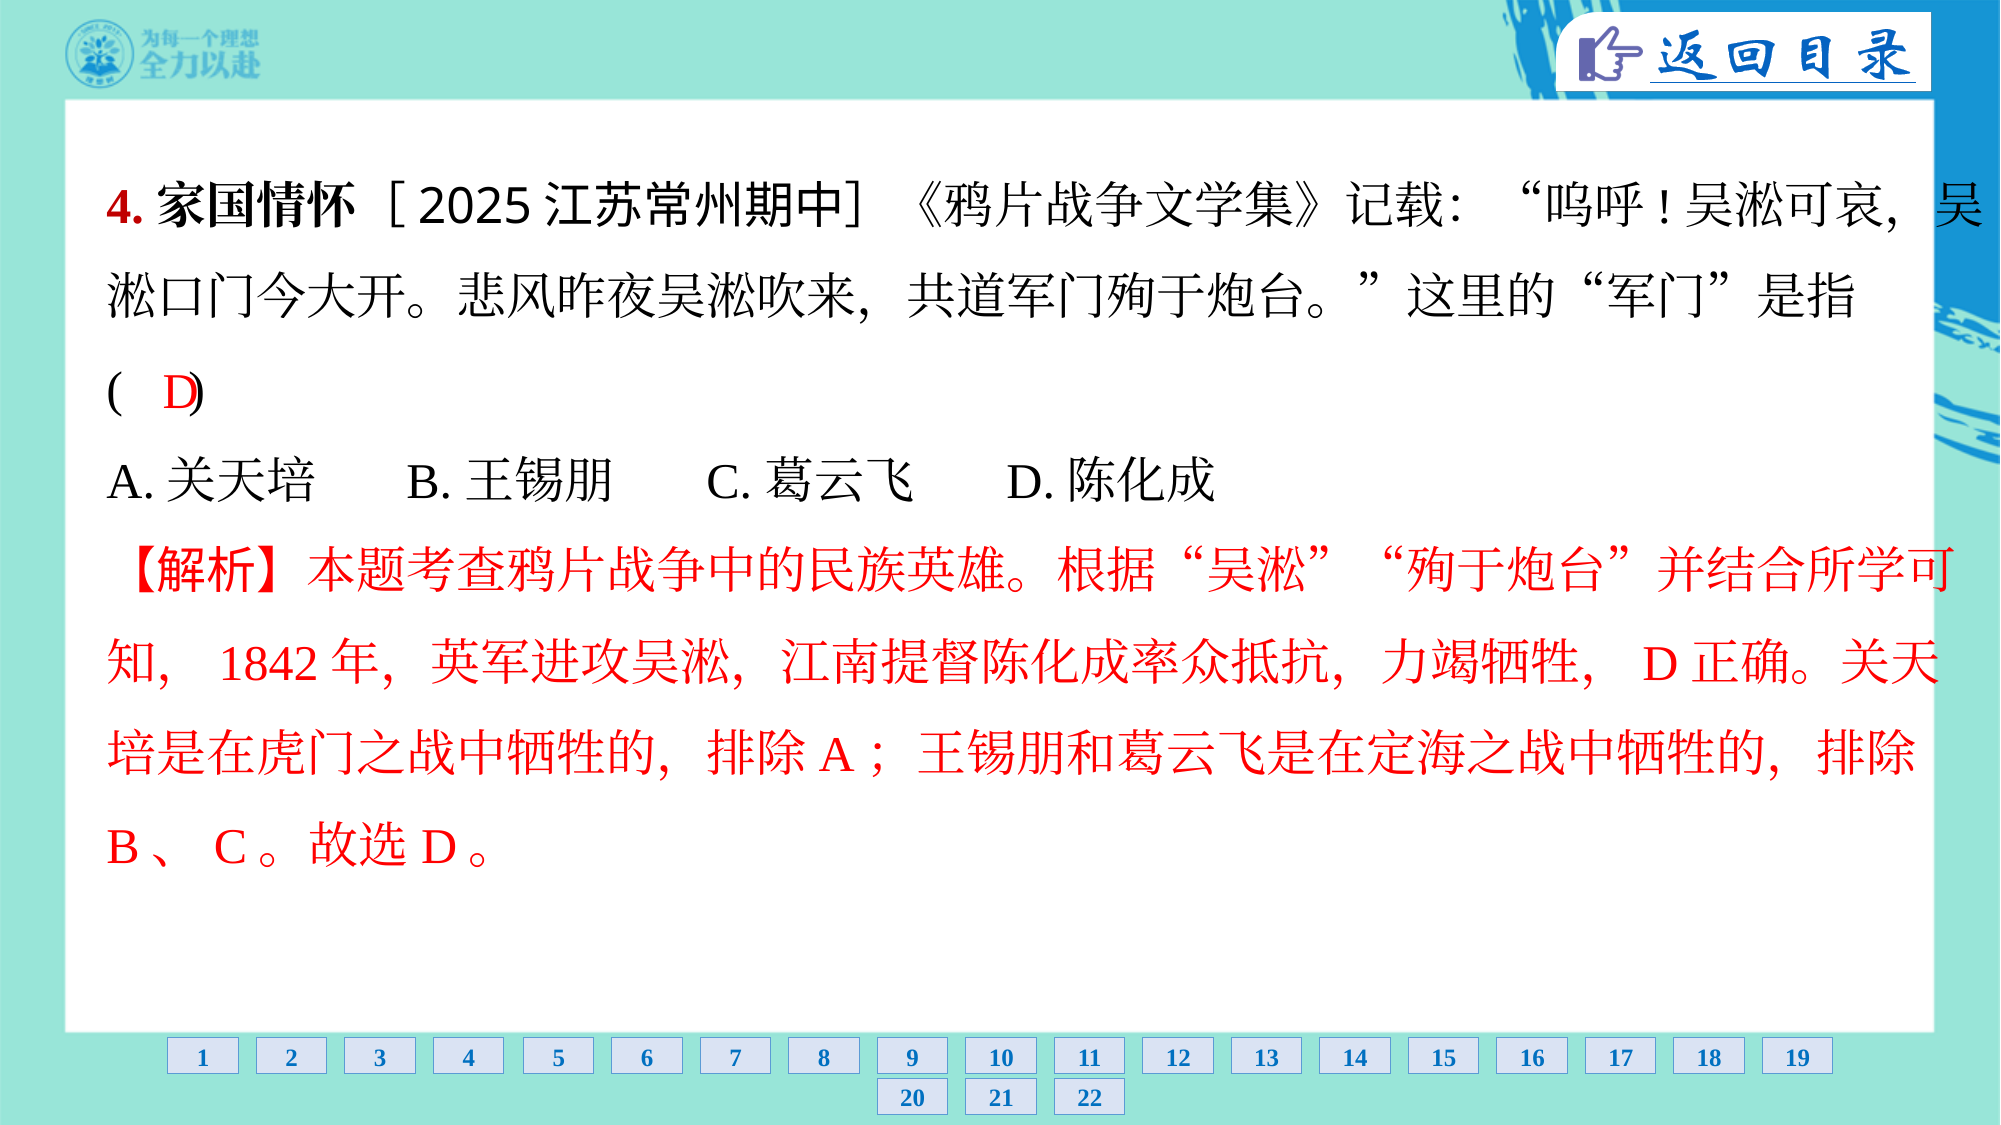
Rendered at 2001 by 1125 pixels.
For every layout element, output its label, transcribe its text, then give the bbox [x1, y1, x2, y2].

picture [0, 0, 2000, 1125]
text_box A.关天培 B.王锡朋 C.葛云飞 D.陈化成 [106, 420, 1895, 506]
text_box 4.家国情怀［2025江苏常州期中］《鸦片战争文学集》记载：“呜呼!吴淞可哀，吴 淞口门今大开。悲风昨夜吴淞吹来，共道军门殉于炮台。”这里的“军门”是指 ( ) [106, 141, 1895, 417]
text_box D [144, 326, 217, 419]
text_box 【解析】本题考查鸦片战争中的民族英雄。根据“吴淞”“殉于炮台”并结合所学可 知，1842年，英军进攻吴淞，江南提督陈化成率众抵抗，力竭牺牲，D正确。关天 培是在虎门之战中牺牲的，排除A；王锡朋和葛云飞是在定海之战中牺牲的，排除 B、C。故选D。 [106, 506, 1895, 874]
